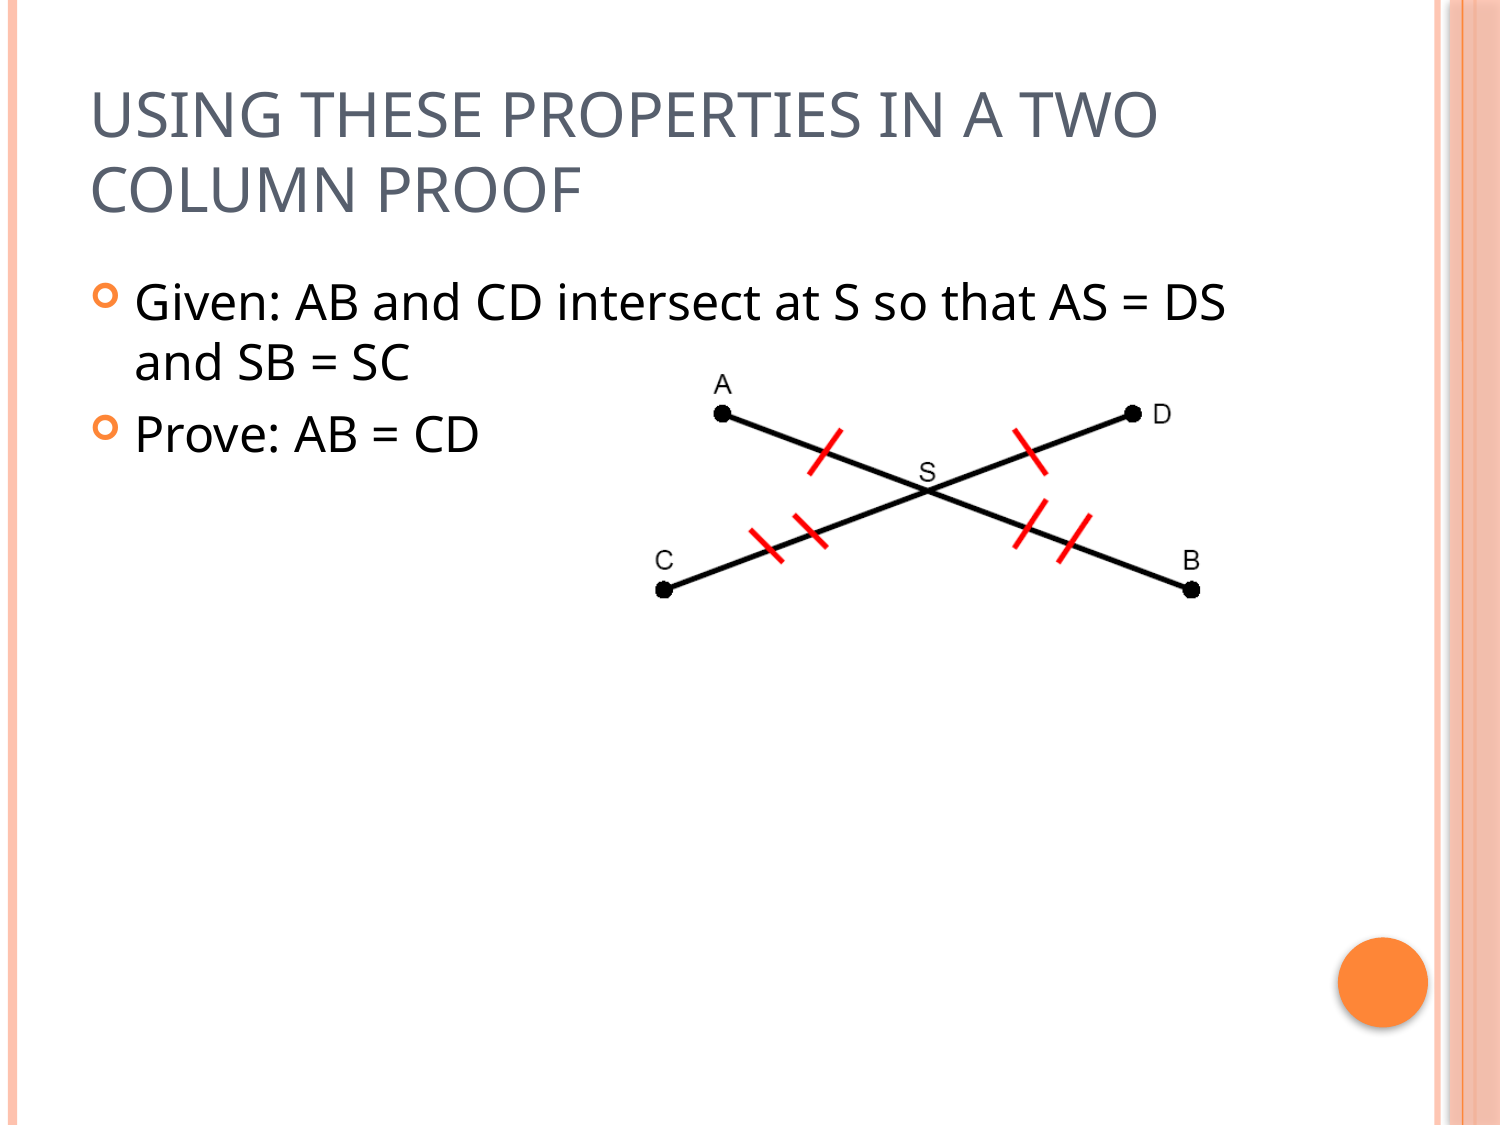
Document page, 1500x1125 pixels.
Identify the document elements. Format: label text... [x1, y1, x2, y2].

list Given: AB and CD intersect at S so that AS = DS and SB = SC Prove: AB = CD [75, 262, 1300, 1062]
title Using these properties in a two column proof [75, 45, 1300, 233]
picture [649, 361, 1211, 629]
